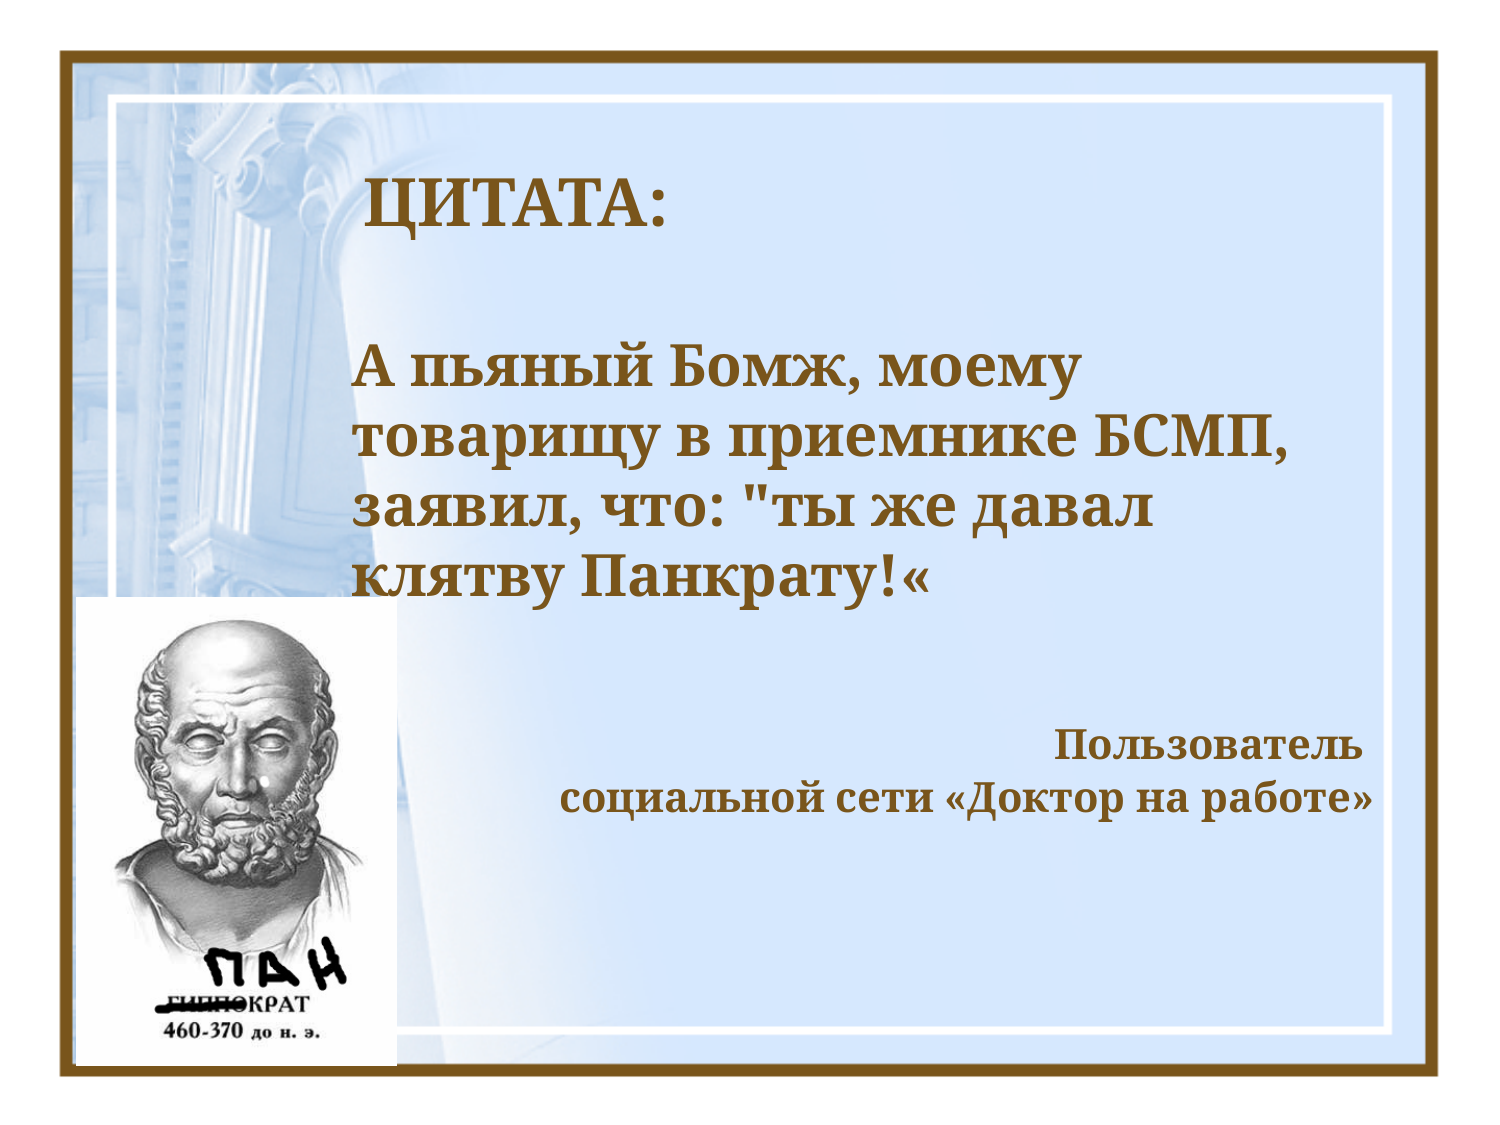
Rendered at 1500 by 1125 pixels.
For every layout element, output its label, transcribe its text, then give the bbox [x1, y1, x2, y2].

title ЦИТАТА: [348, 124, 1350, 276]
list А пьяный Бомж, моему товарищу в приемнике БСМП, заявил, что: "ты же давал клятву Панкрату!« Пользователь социальной сети «Доктор на работе» [336, 320, 1391, 876]
picture [0, 0, 1500, 1125]
